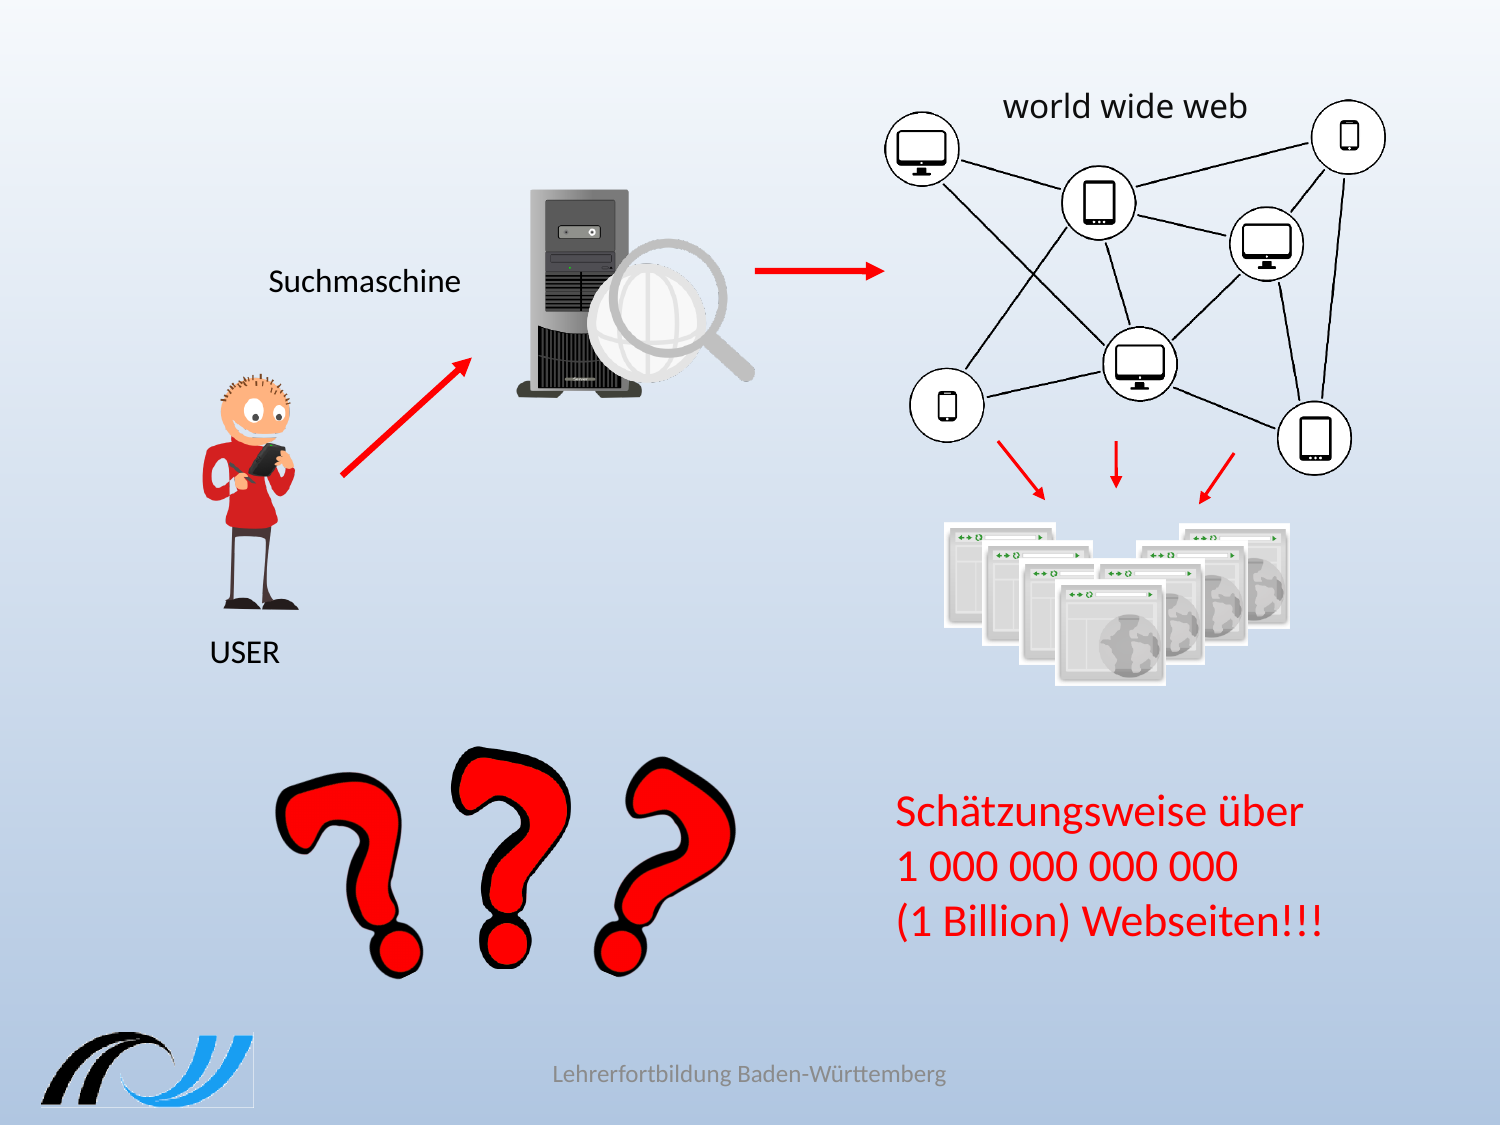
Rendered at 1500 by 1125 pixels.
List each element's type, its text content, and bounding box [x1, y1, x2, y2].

text_box world wide web [988, 78, 1296, 98]
text_box USER [194, 622, 333, 678]
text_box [944, 521, 1291, 686]
picture [884, 99, 1386, 477]
picture [263, 746, 754, 998]
text_box Schätzungsweise über 1 000 000 000 000 (1 Billion) Webseiten!!! [880, 773, 1377, 954]
text_box [341, 357, 472, 476]
footer Lehrerfortbildung Baden-Württemberg [512, 1042, 988, 1103]
text_box [1031, 484, 1046, 501]
text_box Suchmaschine [253, 251, 509, 307]
picture [202, 372, 300, 610]
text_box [515, 189, 755, 398]
text_box [1198, 484, 1214, 505]
picture [41, 1032, 254, 1108]
text_box [760, 264, 879, 278]
